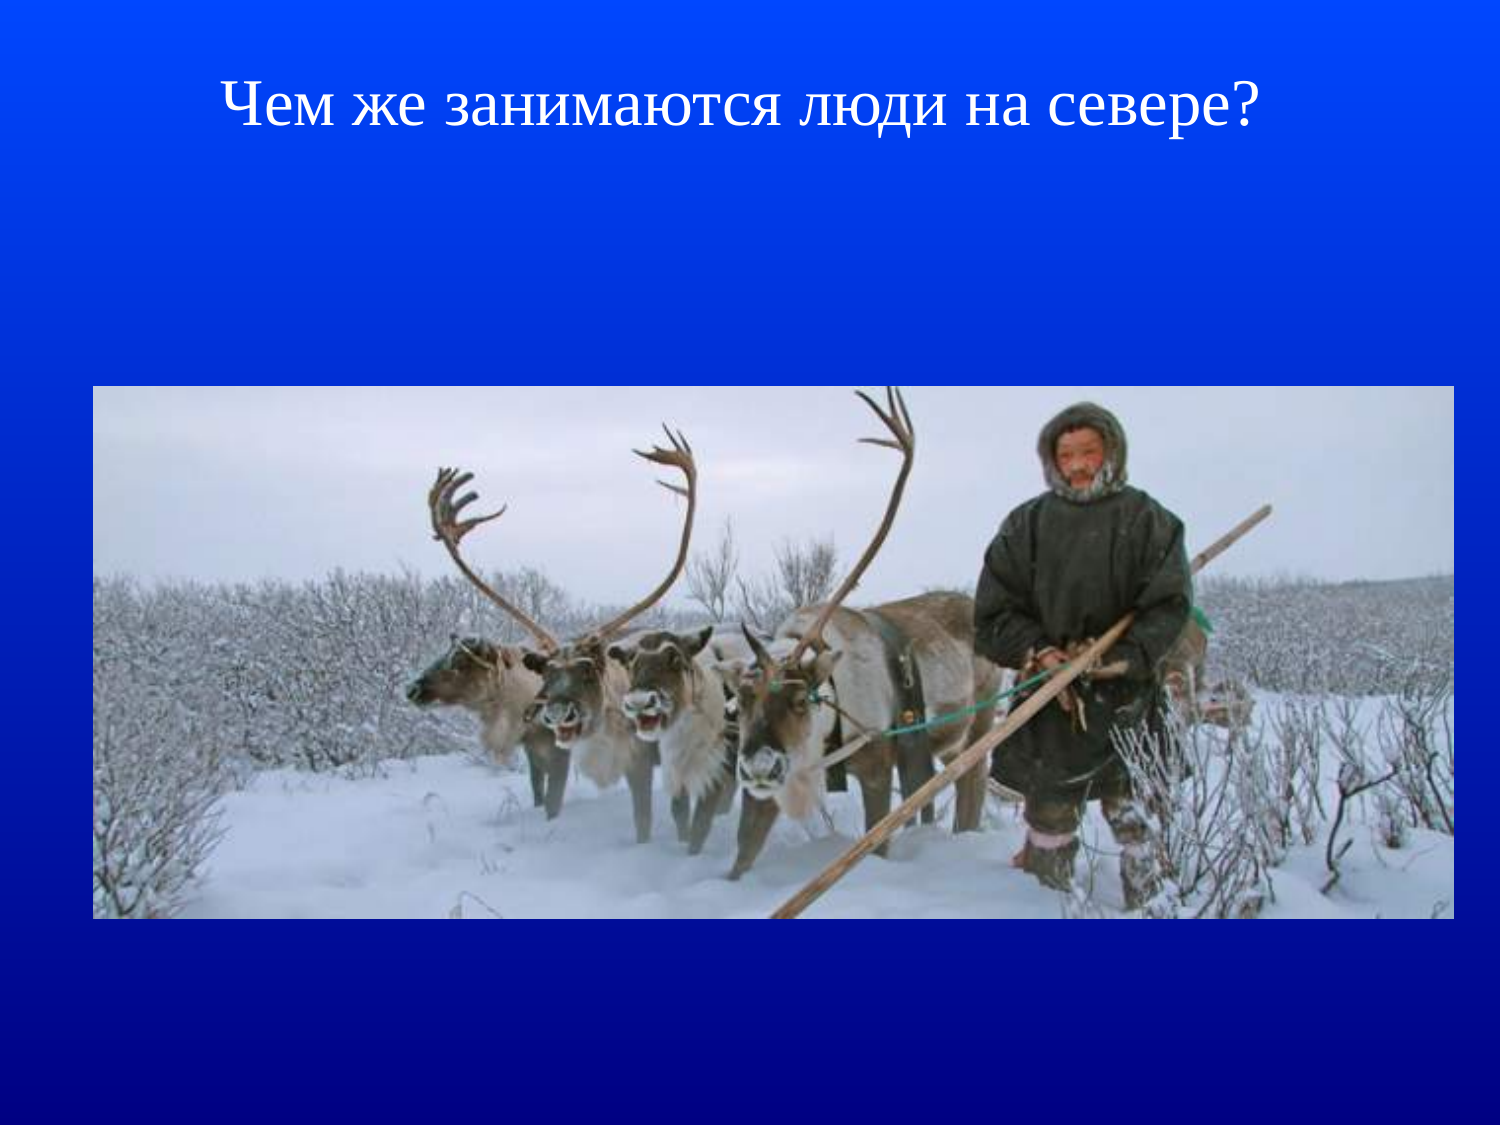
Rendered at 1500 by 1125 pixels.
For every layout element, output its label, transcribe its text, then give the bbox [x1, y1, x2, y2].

title Чем же занимаются люди на севере? [75, 45, 1425, 233]
picture [93, 386, 1454, 919]
